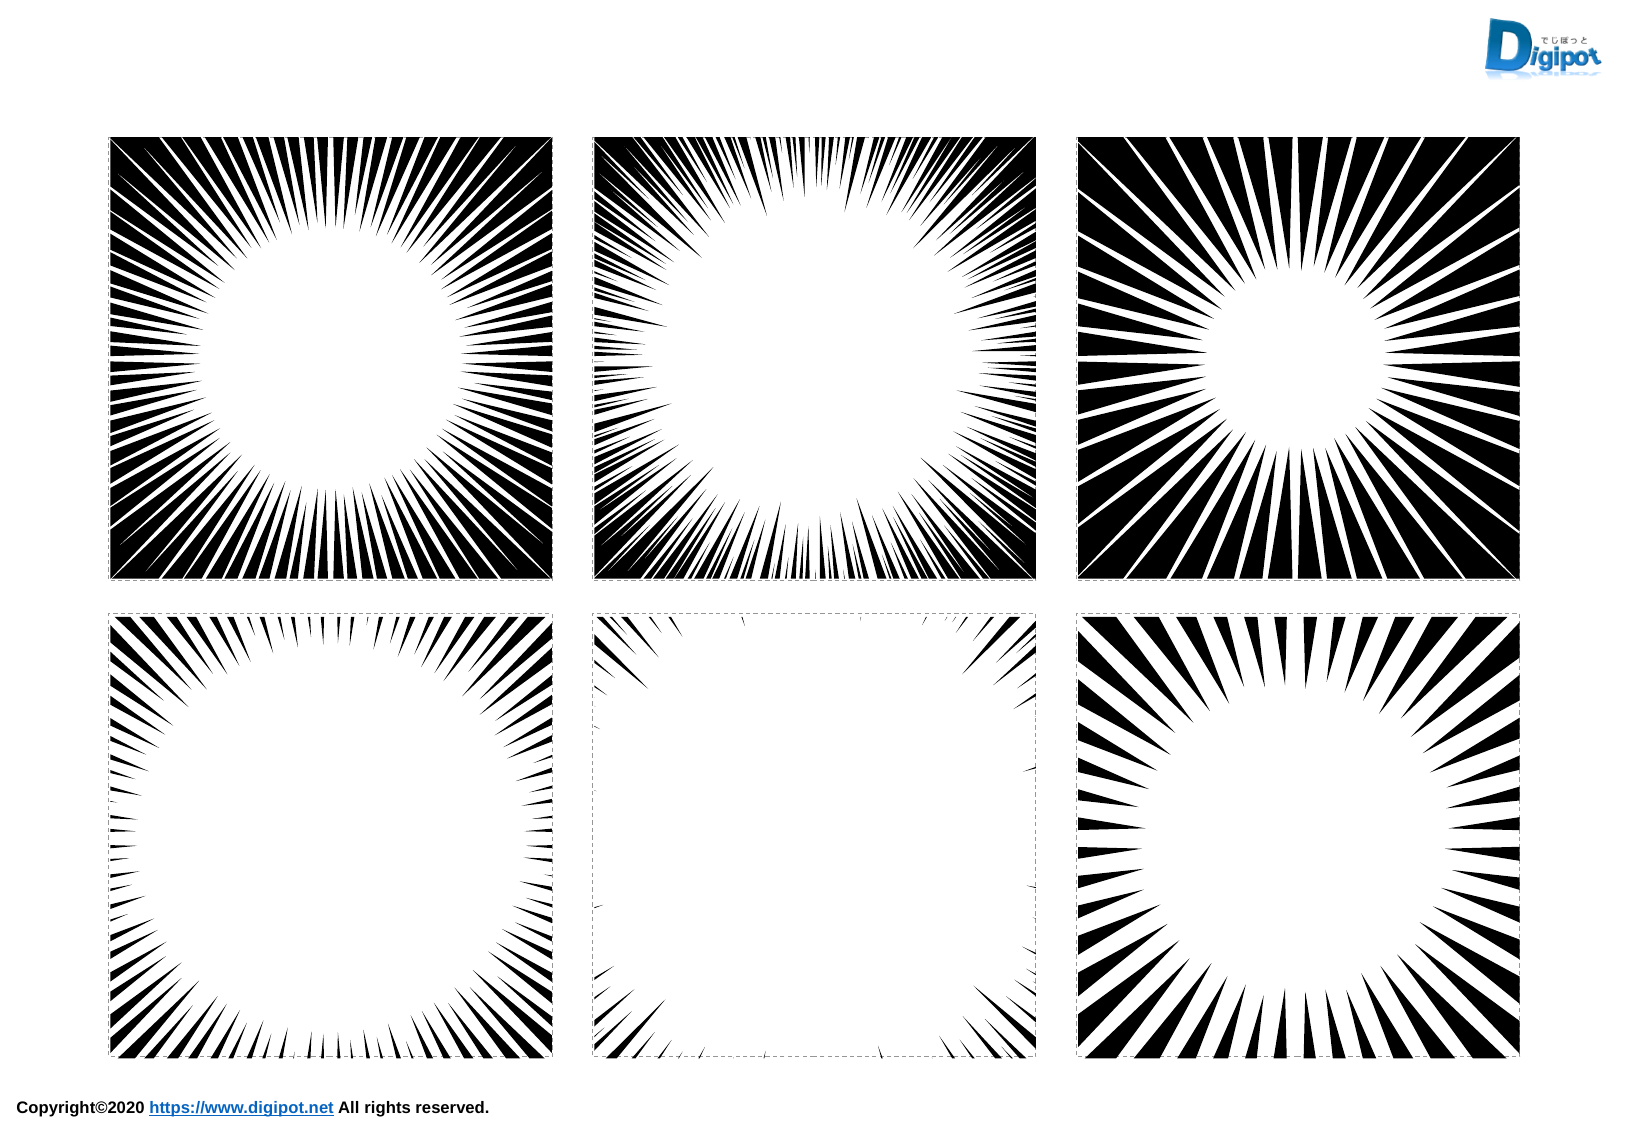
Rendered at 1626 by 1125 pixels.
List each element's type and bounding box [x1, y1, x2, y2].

text_box [112, 615, 193, 691]
text_box [593, 965, 615, 983]
text_box [362, 1029, 372, 1060]
text_box [433, 615, 477, 674]
text_box [353, 136, 389, 232]
text_box [971, 330, 1037, 358]
text_box [332, 488, 359, 580]
text_box [226, 1022, 248, 1060]
text_box [1021, 945, 1037, 957]
text_box [458, 300, 553, 338]
text_box [186, 1003, 228, 1060]
text_box [961, 1015, 1005, 1060]
text_box [109, 827, 136, 833]
text_box [409, 1014, 435, 1060]
text_box [961, 615, 1023, 676]
text_box [593, 903, 604, 910]
text_box [432, 1001, 476, 1060]
text_box [753, 136, 785, 202]
text_box [109, 940, 168, 984]
text_box [1432, 905, 1521, 962]
text_box [676, 1050, 684, 1060]
text_box [593, 631, 649, 690]
text_box [1205, 444, 1268, 580]
text_box [1296, 136, 1325, 271]
text_box [277, 1027, 289, 1060]
text_box [1022, 765, 1037, 773]
text_box [818, 516, 841, 580]
text_box [276, 615, 286, 641]
text_box [1296, 448, 1323, 580]
text_box [838, 136, 871, 213]
text_box [289, 615, 299, 648]
text_box [109, 734, 147, 756]
text_box [666, 615, 684, 638]
text_box [388, 615, 402, 644]
text_box [260, 1033, 273, 1060]
text_box [375, 1036, 385, 1060]
text_box [184, 615, 229, 676]
text_box [1377, 615, 1461, 715]
text_box [938, 1035, 958, 1060]
text_box [1242, 615, 1266, 688]
text_box [1082, 957, 1191, 1060]
text_box [301, 488, 329, 580]
text_box [1399, 615, 1511, 720]
text_box [593, 269, 664, 313]
text_box [593, 360, 605, 364]
text_box [109, 768, 136, 781]
text_box [1343, 615, 1380, 693]
text_box [494, 692, 553, 737]
text_box [1077, 756, 1150, 791]
text_box [992, 643, 1037, 687]
text_box [272, 136, 310, 231]
text_box [1419, 921, 1521, 1006]
text_box [813, 136, 842, 191]
text_box [306, 615, 313, 638]
text_box [487, 950, 553, 1006]
text_box [109, 301, 204, 336]
text_box [995, 618, 1037, 664]
text_box [593, 136, 768, 291]
text_box [1077, 677, 1172, 756]
text_box [515, 766, 553, 783]
text_box [1016, 671, 1037, 690]
text_box [1325, 615, 1348, 683]
text_box [1077, 330, 1208, 358]
text_box [460, 330, 553, 358]
text_box [1077, 360, 1206, 386]
text_box [956, 384, 1037, 414]
text_box [523, 856, 553, 864]
text_box [1422, 672, 1521, 755]
text_box [951, 615, 959, 623]
text_box [593, 724, 601, 731]
text_box [1077, 270, 1210, 331]
text_box [1211, 984, 1247, 1060]
text_box [109, 622, 190, 708]
text_box [1077, 136, 1267, 320]
text_box [136, 615, 208, 691]
text_box [1451, 868, 1521, 892]
text_box [1273, 615, 1288, 686]
text_box [405, 1040, 416, 1060]
text_box [646, 615, 663, 634]
text_box [1243, 994, 1265, 1060]
text_box [109, 912, 129, 924]
text_box [593, 1010, 633, 1054]
text_box [109, 672, 174, 727]
text_box [1429, 715, 1521, 774]
text_box [348, 615, 356, 646]
text_box [396, 615, 418, 658]
text_box [1077, 375, 1207, 416]
text_box [593, 385, 658, 417]
text_box [413, 615, 436, 655]
text_box [532, 753, 553, 765]
text_box [525, 844, 553, 850]
text_box [109, 136, 294, 320]
text_box [1360, 972, 1416, 1060]
text_box [383, 397, 554, 580]
text_box [593, 365, 653, 387]
text_box [1026, 884, 1037, 890]
text_box [593, 428, 746, 580]
text_box [593, 615, 638, 656]
text_box [1174, 615, 1231, 705]
text_box [978, 360, 1037, 388]
text_box [109, 330, 202, 358]
text_box [109, 857, 130, 863]
text_box [109, 716, 160, 749]
text_box [1237, 450, 1278, 580]
text_box [1440, 886, 1521, 925]
text_box [528, 784, 553, 794]
text_box [349, 1039, 355, 1060]
text_box [521, 797, 553, 807]
text_box [655, 1039, 673, 1060]
text_box [593, 305, 668, 333]
text_box [958, 1039, 977, 1060]
text_box [109, 977, 183, 1056]
text_box [305, 1031, 313, 1060]
text_box [472, 969, 553, 1056]
text_box [207, 615, 241, 667]
text_box [109, 844, 138, 850]
text_box [225, 615, 252, 663]
text_box [1379, 965, 1458, 1060]
text_box [336, 615, 342, 644]
text_box [478, 620, 553, 701]
text_box [109, 928, 159, 961]
text_box [109, 360, 201, 387]
text_box [1077, 396, 1257, 580]
text_box [1077, 816, 1146, 832]
text_box [109, 894, 146, 911]
text_box [593, 985, 612, 1002]
text_box [1410, 619, 1521, 738]
text_box [1345, 989, 1378, 1060]
text_box [469, 986, 548, 1060]
text_box [1362, 615, 1417, 702]
text_box [336, 1032, 342, 1060]
text_box [1025, 967, 1037, 978]
text_box [593, 683, 608, 697]
text_box [502, 715, 553, 749]
text_box [593, 988, 636, 1029]
text_box [758, 501, 787, 580]
text_box [512, 904, 553, 925]
text_box [1446, 785, 1521, 810]
text_box [368, 482, 420, 580]
text_box [494, 672, 553, 722]
text_box [1077, 787, 1139, 809]
text_box [501, 928, 553, 962]
text_box [1387, 376, 1521, 418]
text_box [984, 1018, 1030, 1060]
text_box [1077, 387, 1207, 447]
text_box [442, 615, 499, 682]
text_box [164, 615, 214, 675]
text_box [114, 979, 200, 1060]
text_box [208, 1009, 242, 1060]
text_box [921, 615, 929, 626]
text_box [593, 336, 646, 358]
text_box [447, 1002, 496, 1060]
text_box [519, 880, 553, 893]
text_box [109, 799, 118, 804]
text_box [1272, 988, 1288, 1060]
text_box [506, 733, 553, 760]
text_box [495, 941, 553, 984]
text_box [1077, 628, 1177, 734]
text_box [453, 986, 523, 1060]
text_box [1323, 136, 1521, 330]
text_box [1012, 691, 1037, 711]
text_box [109, 693, 166, 736]
text_box [943, 615, 950, 622]
text_box [332, 136, 360, 230]
text_box [109, 955, 167, 1004]
text_box [739, 615, 746, 627]
text_box [109, 752, 150, 773]
text_box [618, 615, 660, 659]
text_box [1312, 447, 1354, 580]
text_box [351, 487, 389, 580]
text_box [1077, 939, 1181, 1050]
text_box [1324, 447, 1385, 580]
text_box [1077, 888, 1145, 920]
text_box [319, 615, 326, 645]
text_box [1077, 867, 1145, 890]
text_box [1131, 615, 1211, 712]
text_box [1396, 953, 1510, 1060]
text_box [1267, 136, 1294, 269]
text_box [696, 1046, 706, 1060]
text_box [1324, 989, 1348, 1060]
text_box [1131, 962, 1213, 1060]
text_box [460, 360, 553, 388]
text_box [109, 379, 203, 417]
text_box [968, 299, 1037, 332]
text_box [258, 615, 275, 654]
text_box [876, 1045, 885, 1060]
text_box [1266, 446, 1294, 580]
text_box [1302, 615, 1319, 689]
text_box [1077, 922, 1169, 999]
text_box [531, 814, 553, 820]
text_box [1448, 815, 1521, 832]
text_box [109, 785, 142, 797]
text_box [603, 998, 667, 1060]
text_box [291, 1051, 296, 1060]
text_box [524, 827, 553, 833]
text_box [421, 1010, 453, 1060]
text_box [955, 615, 971, 634]
text_box [461, 615, 549, 698]
text_box [319, 1033, 326, 1060]
text_box [457, 381, 553, 417]
text_box [365, 615, 370, 626]
text_box [420, 615, 454, 668]
text_box [244, 1019, 265, 1060]
text_box [762, 1050, 767, 1060]
text_box [1385, 330, 1521, 358]
text_box [1312, 136, 1354, 267]
text_box [783, 522, 811, 580]
text_box [1077, 302, 1204, 342]
text_box [593, 402, 672, 447]
text_box [1079, 615, 1195, 724]
text_box [1414, 943, 1521, 1057]
text_box [1175, 975, 1229, 1060]
text_box [1333, 386, 1521, 580]
text_box [543, 873, 553, 878]
text_box [369, 134, 554, 322]
text_box [302, 136, 330, 229]
text_box [479, 645, 553, 716]
text_box [372, 615, 385, 650]
text_box [1211, 615, 1246, 688]
text_box [109, 813, 138, 821]
text_box [109, 961, 183, 1031]
text_box [109, 396, 292, 580]
text_box [273, 485, 308, 580]
picture [1485, 18, 1602, 82]
text_box [593, 330, 617, 337]
text_box [722, 505, 767, 580]
text_box [1444, 845, 1521, 863]
text_box [855, 405, 1037, 580]
text_box [1383, 360, 1521, 389]
text_box [839, 512, 871, 580]
text_box [1077, 903, 1162, 957]
text_box [1236, 136, 1279, 270]
text_box [972, 984, 1037, 1052]
text_box [109, 917, 155, 944]
text_box [164, 995, 219, 1060]
text_box [109, 870, 140, 880]
text_box [109, 883, 133, 893]
text_box [807, 136, 811, 154]
text_box [386, 1023, 403, 1060]
text_box [1446, 753, 1521, 789]
text_box [1302, 991, 1318, 1060]
text_box [514, 921, 553, 944]
text_box [525, 896, 553, 909]
text_box [1013, 978, 1037, 999]
text_box [245, 615, 257, 637]
text_box [1383, 299, 1521, 342]
text_box [859, 136, 1037, 315]
text_box [1077, 845, 1143, 860]
text_box [1077, 720, 1159, 772]
text_box [784, 136, 806, 198]
